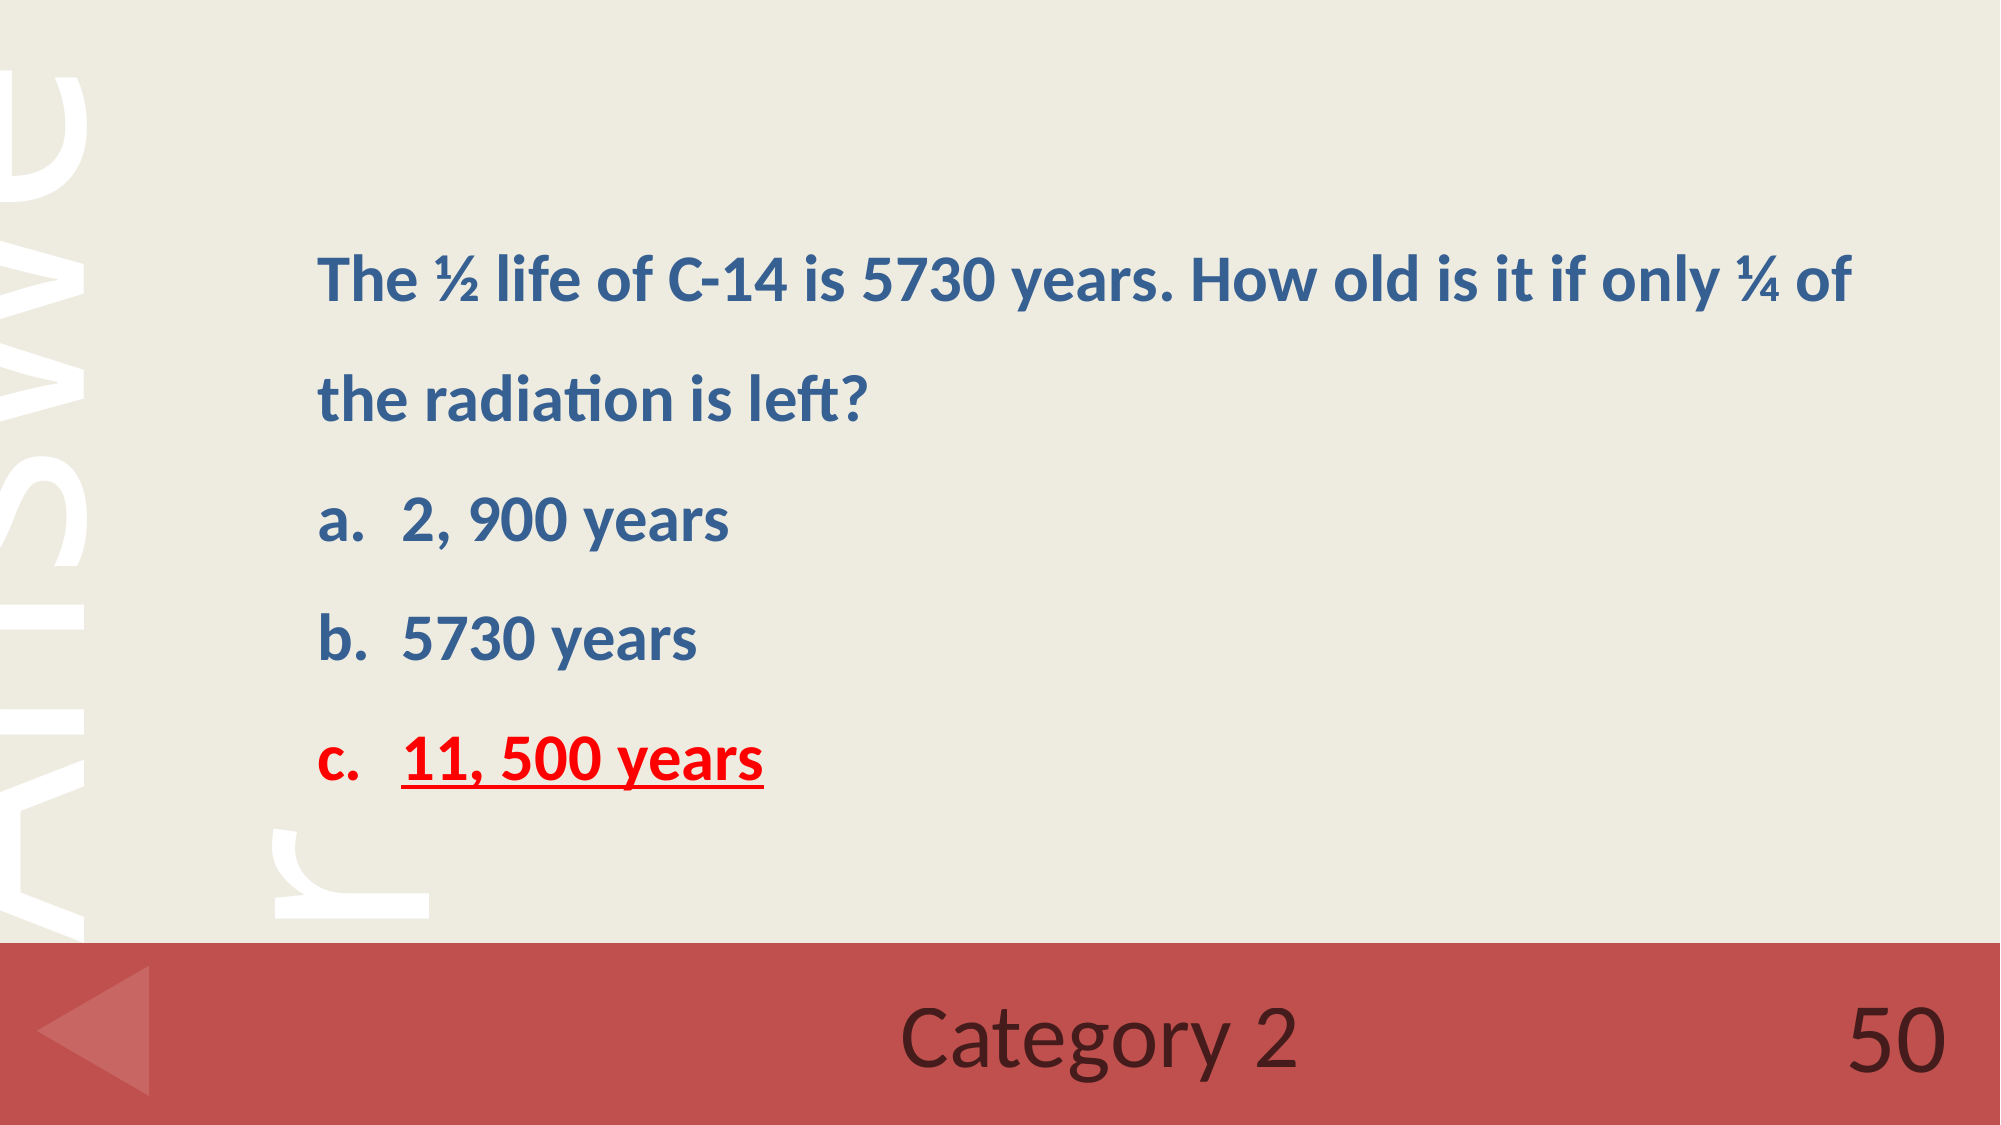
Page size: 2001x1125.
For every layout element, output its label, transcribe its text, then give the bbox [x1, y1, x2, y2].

list The ½ life of C-14 is 5730 years. How old is it if only ¼ of the radiation is left? 2, 900 years 5730 years 11, 500 years [302, 138, 1889, 850]
title Category 2 [200, 937, 2000, 1125]
